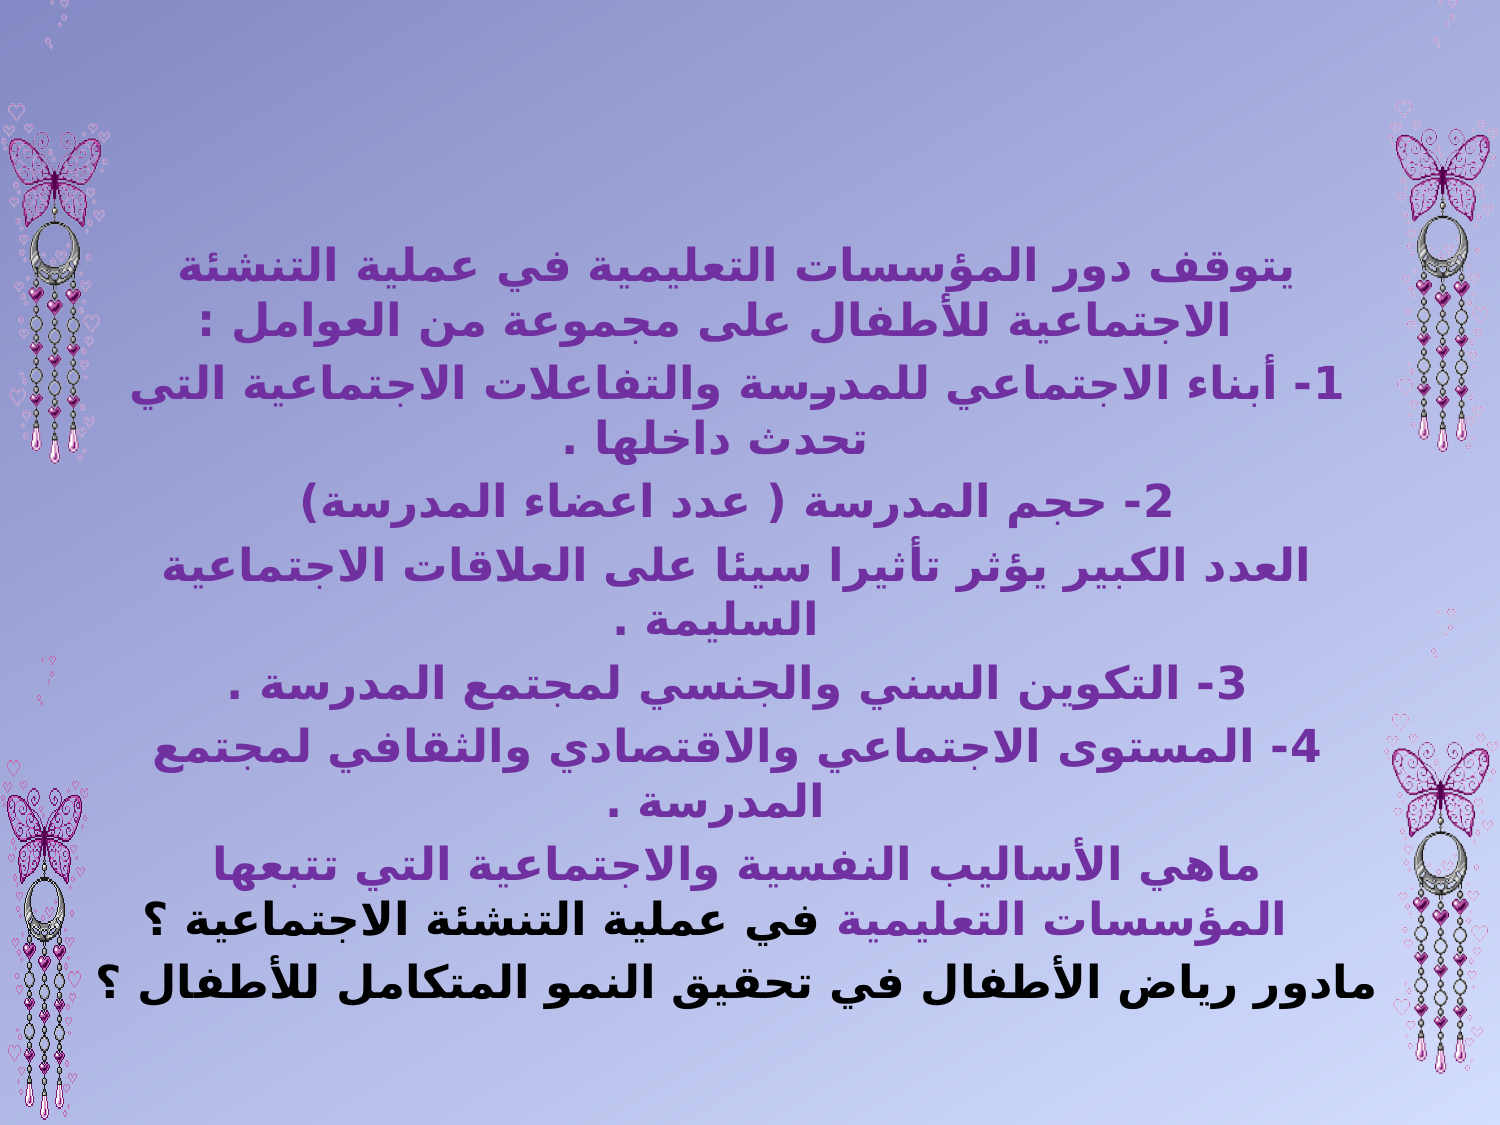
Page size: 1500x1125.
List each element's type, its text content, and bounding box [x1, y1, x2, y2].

picture [0, 655, 89, 1125]
picture [1387, 0, 1500, 457]
list يتوقف دور المؤسسات التعليمية في عملية التنشئة الاجتماعية للأطفال على مجموعة من العوامل : 1- أبناء الاجتماعي للمدرسة والتفاعلات الاجتماعية التي تحدث داخلها . 2- حجم المدرسة ( عدد اعضاء المدرسة) العدد الكبير يؤثر تأثيرا سيئا على العلاقات الاجتماعية السليمة . 3- التكوين السني والجنسي لمجتمع المدرسة . 4- المستوى الاجتماعي والاقتصادي والثقافي لمجتمع المدرسة . ماهي الأساليب النفسية والاجتماعية التي تتبعها المؤسسات التعليمية في عملية التنشئة الاجتماعية ؟ مادور رياض الأطفال في تحقيق النمو المتكامل للأطفال ؟ [74, 101, 1400, 1071]
picture [1382, 609, 1500, 1079]
picture [0, 0, 111, 469]
